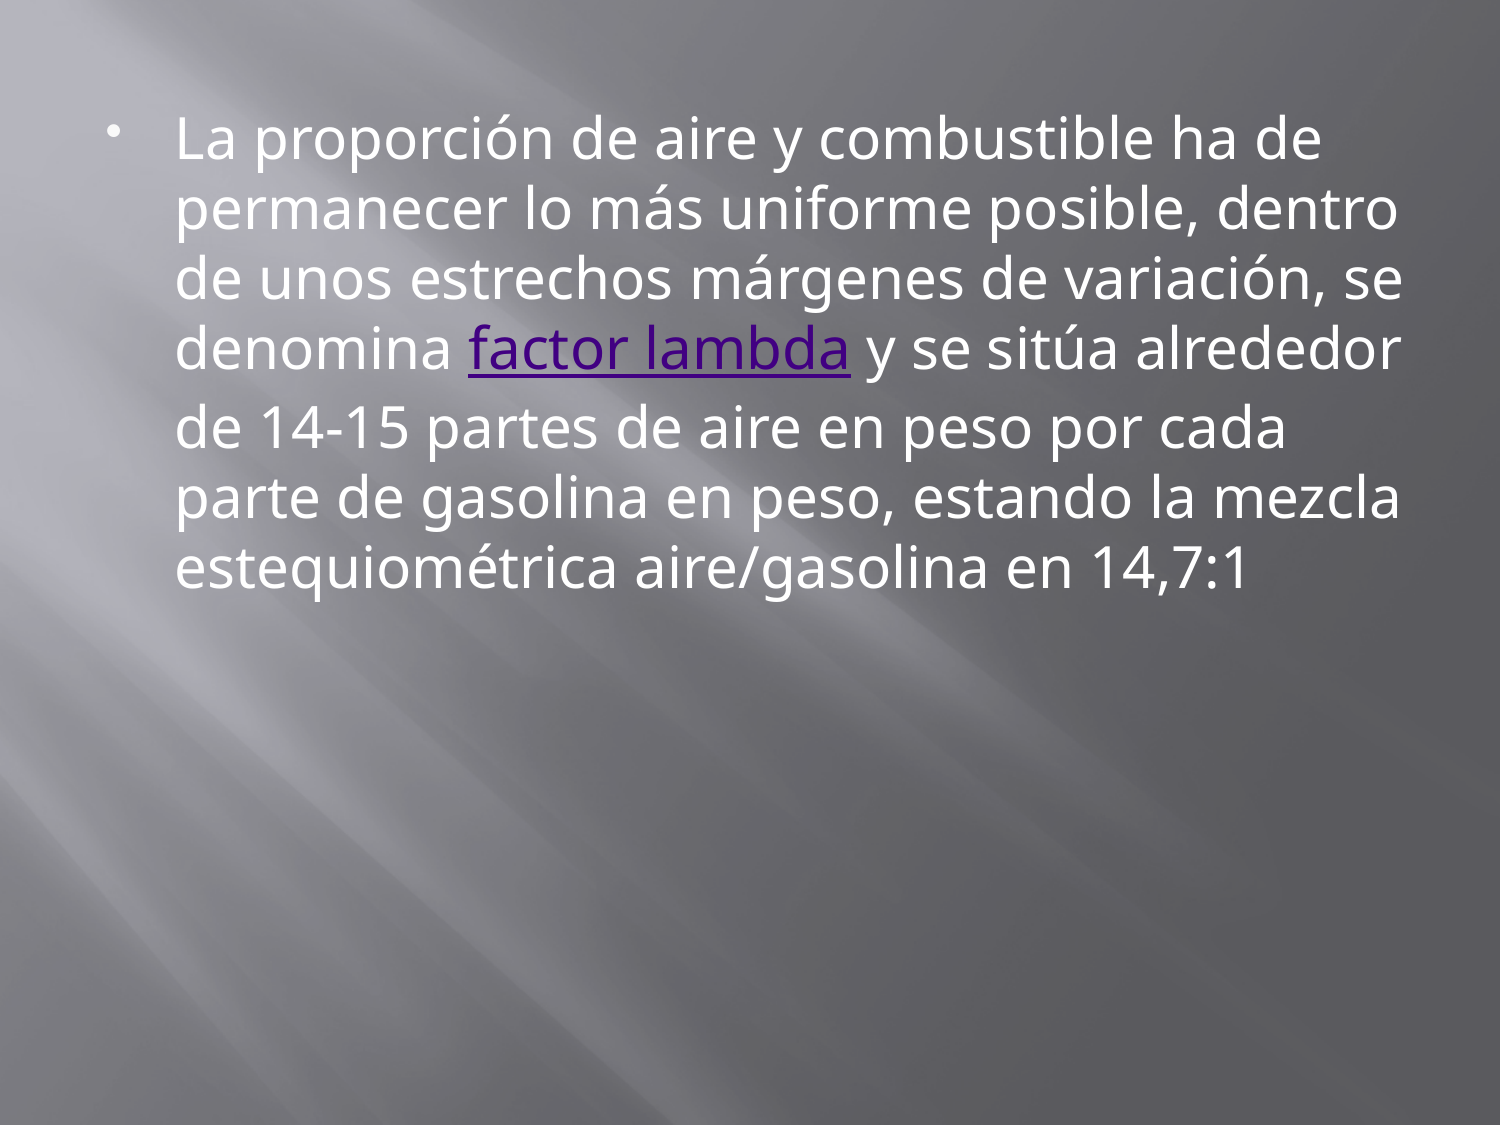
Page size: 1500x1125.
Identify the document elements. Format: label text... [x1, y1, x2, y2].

list La proporción de aire y combustible ha de permanecer lo más uniforme posible, dentro de unos estrechos márgenes de variación, se denomina factor lambda y se sitúa alrededor de 14-15 partes de aire en peso por cada parte de gasolina en peso, estando la mezcla estequiométrica aire/gasolina en 14,7:1 [70, 93, 1430, 1067]
